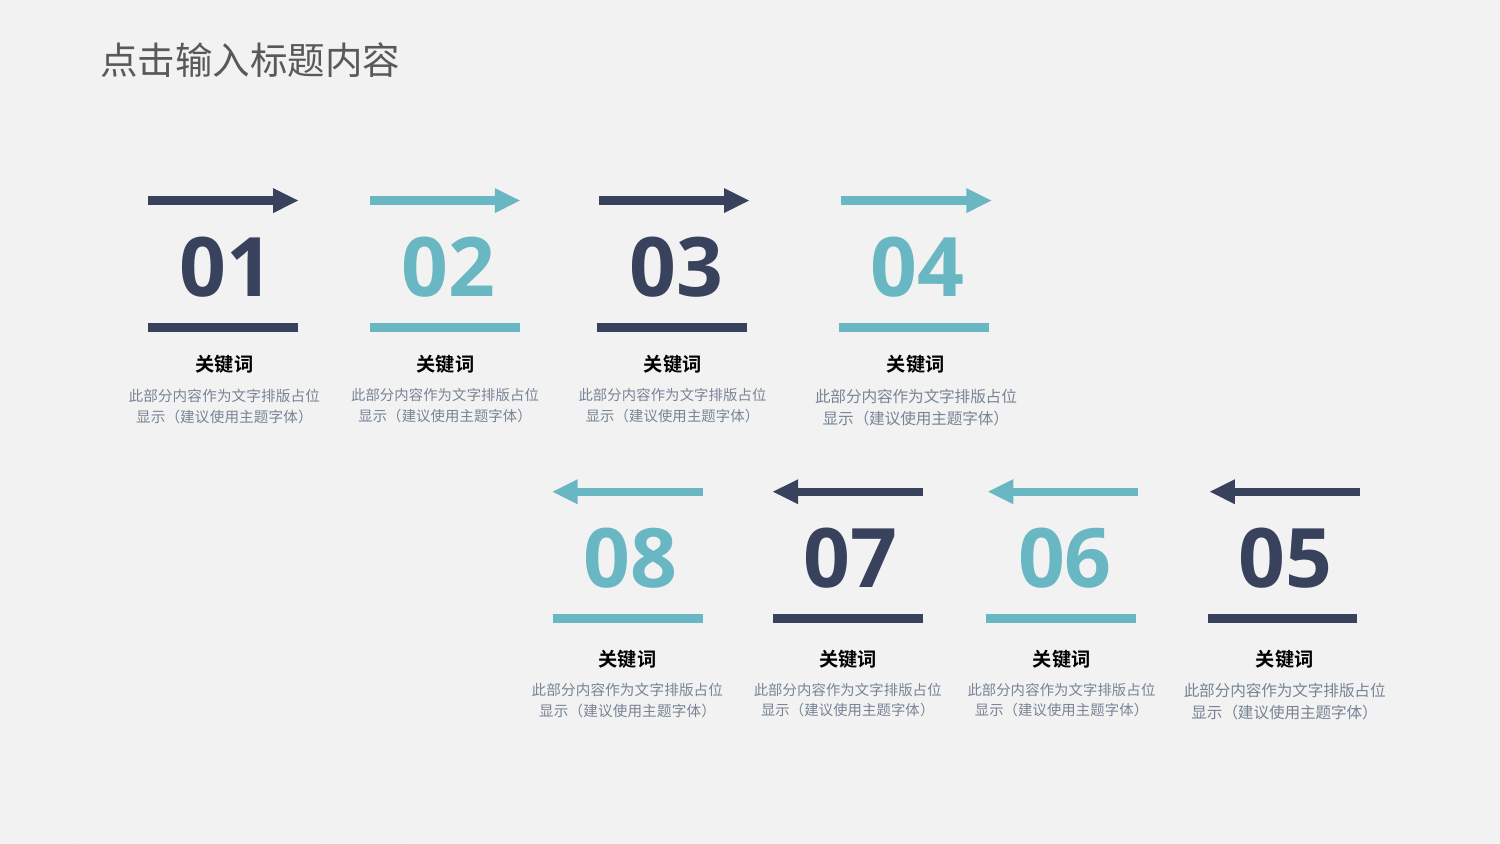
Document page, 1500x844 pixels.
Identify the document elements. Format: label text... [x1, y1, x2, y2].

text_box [112, 200, 1033, 439]
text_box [515, 491, 1402, 733]
text_box 点击输入标题内容 [100, 28, 450, 91]
